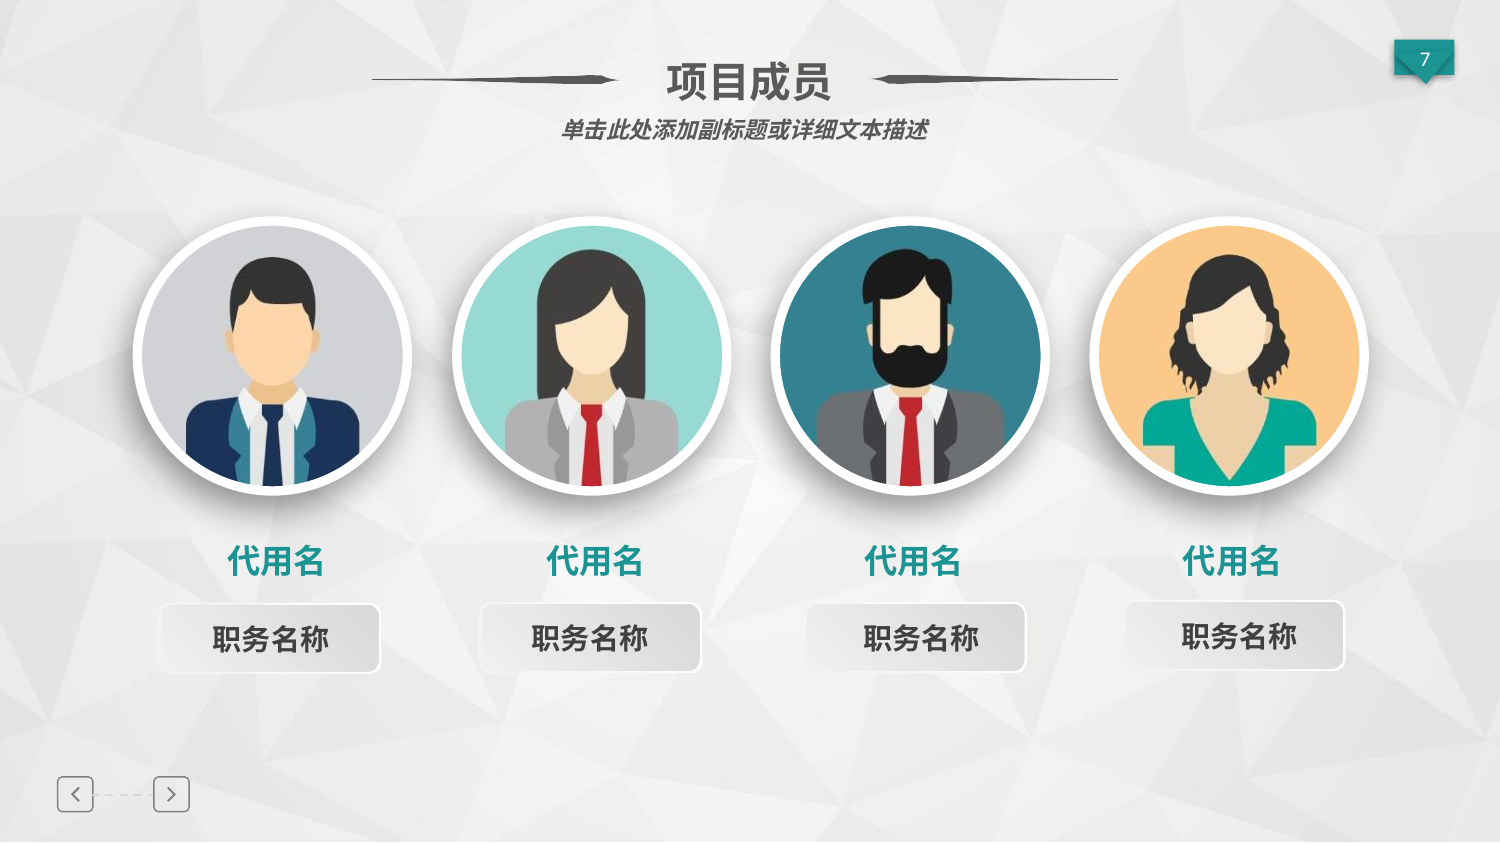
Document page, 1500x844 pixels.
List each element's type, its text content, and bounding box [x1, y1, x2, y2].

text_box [1122, 599, 1346, 672]
text_box 代用名 [512, 540, 681, 591]
picture [0, 0, 1500, 842]
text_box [804, 601, 1028, 674]
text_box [479, 601, 703, 674]
text_box 代用名 [1148, 540, 1317, 591]
text_box 代用名 [192, 540, 362, 591]
text_box 项目成员 [584, 55, 916, 106]
text_box 代用名 [830, 540, 999, 591]
text_box 单击此处添加副标题或详细文本描述 [545, 108, 943, 151]
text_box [158, 602, 382, 674]
